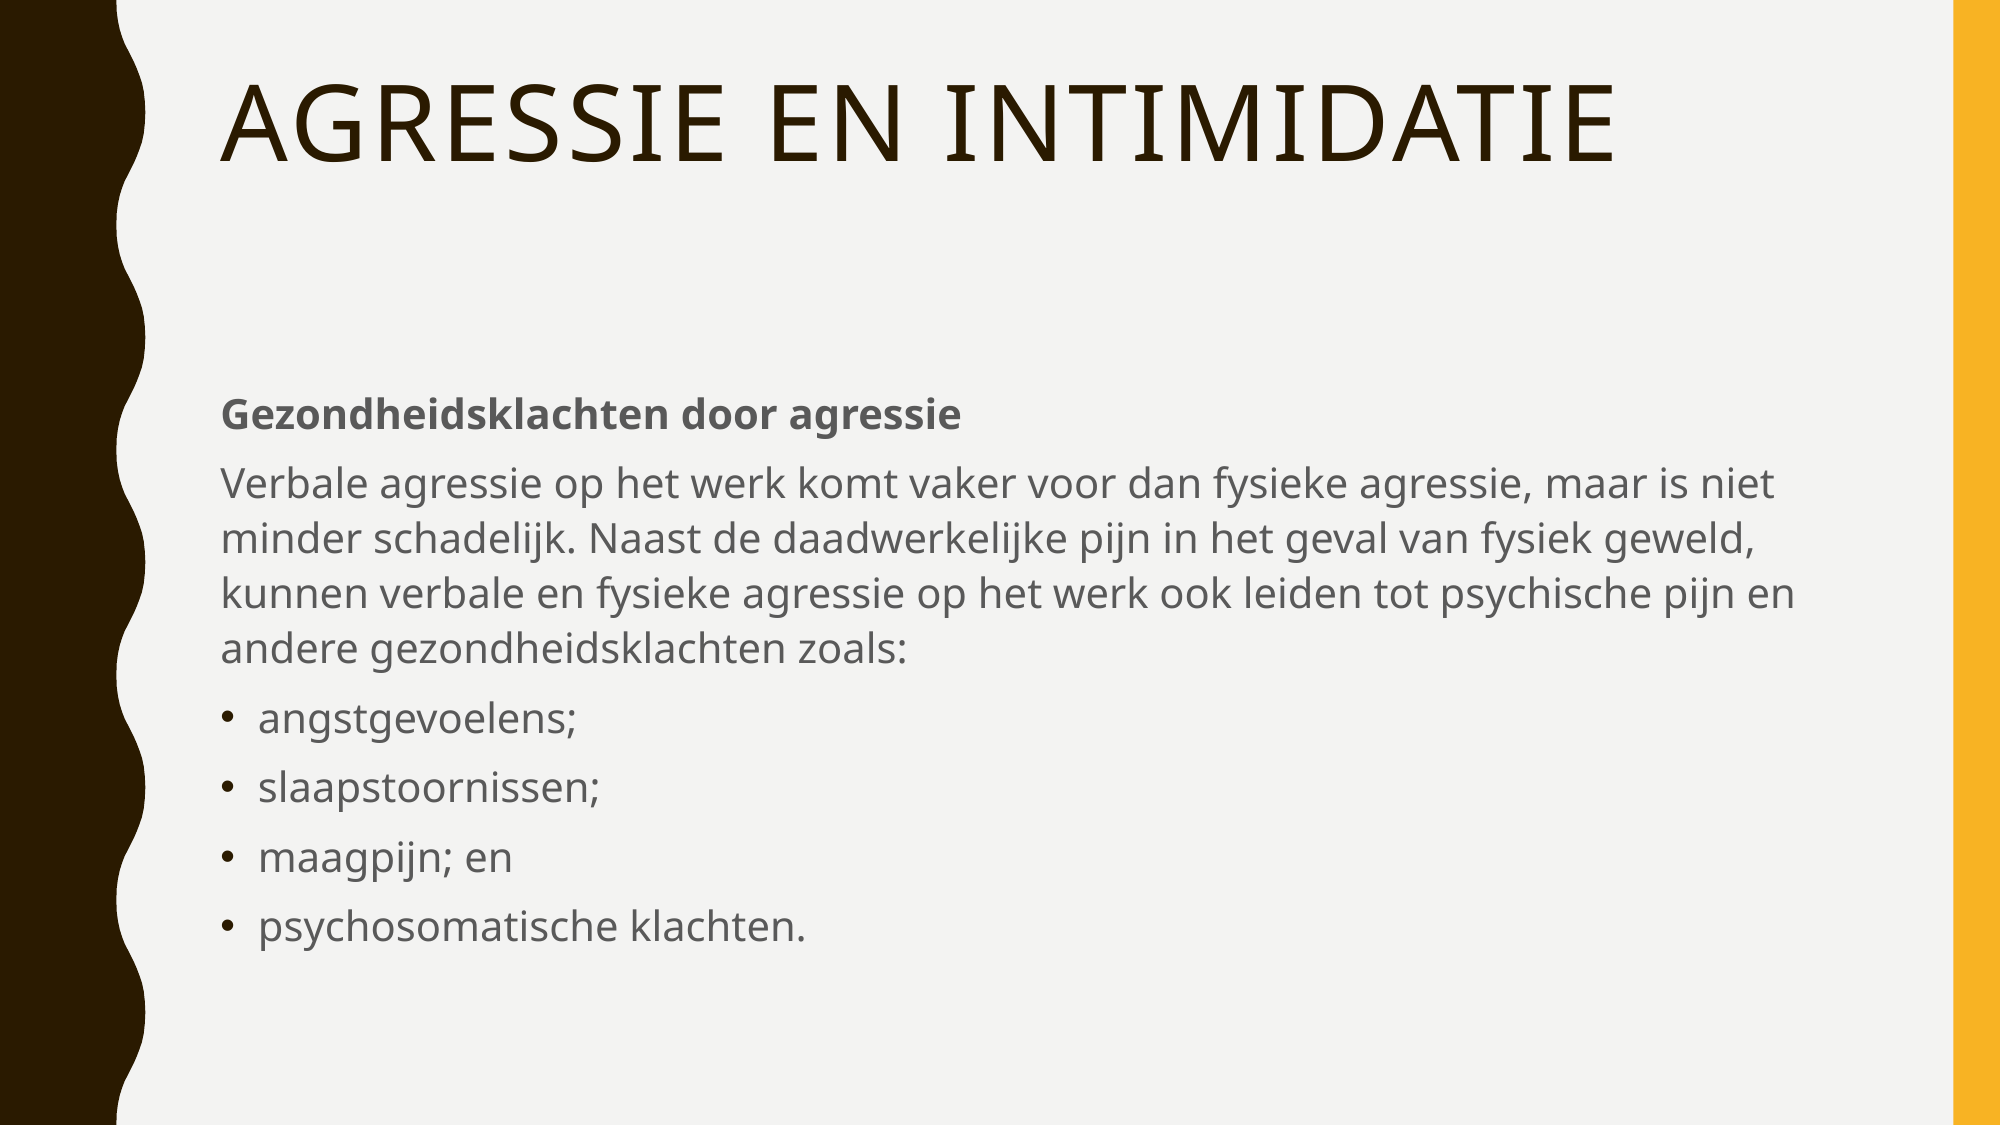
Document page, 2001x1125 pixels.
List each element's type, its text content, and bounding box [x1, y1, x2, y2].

list Gezondheidsklachten door agressie Verbale agressie op het werk komt vaker voor dan fysieke agressie, maar is niet minder schadelijk. Naast de daadwerkelijke pijn in het geval van fysiek geweld, kunnen verbale en fysieke agressie op het werk ook leiden tot psychische pijn en andere gezondheidsklachten zoals: angstgevoelens; slaapstoornissen; maagpijn; en psychosomatische klachten. [205, 375, 1875, 965]
title Agressie en intimidatie [205, 62, 1875, 308]
